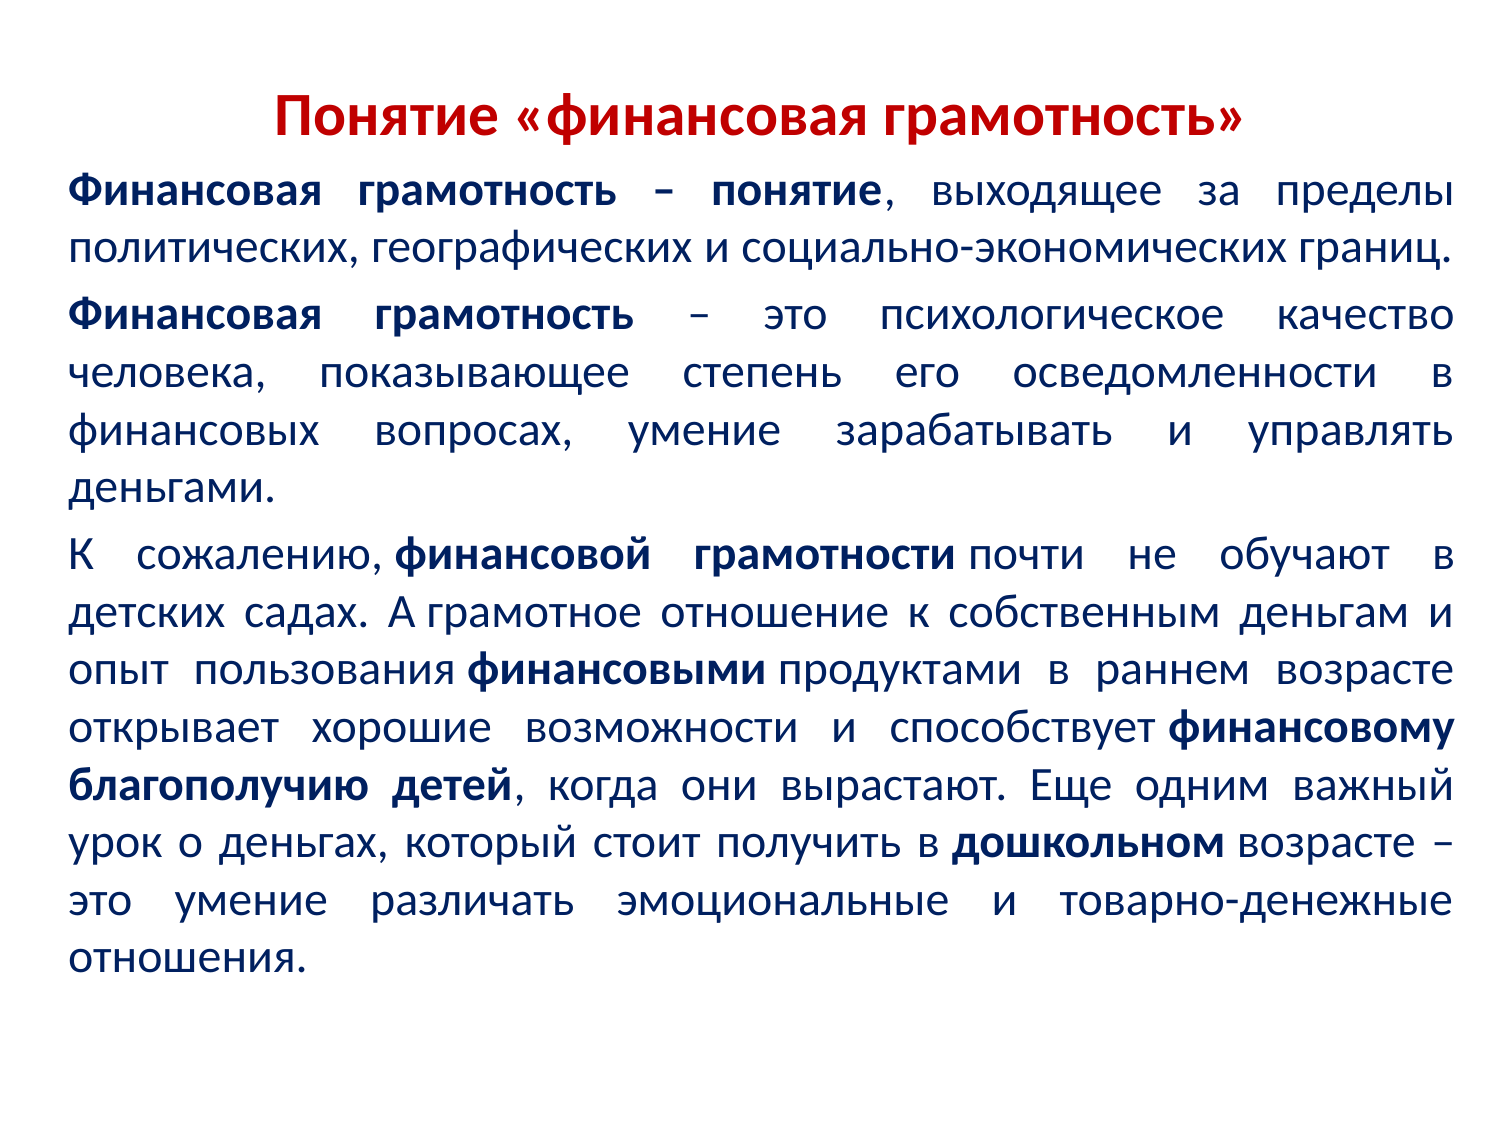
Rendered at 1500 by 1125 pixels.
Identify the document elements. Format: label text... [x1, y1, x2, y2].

list Понятие «финансовая грамотность» Финансовая грамотность – понятие, выходящее за пределы политических, географических и социально-экономических границ. Финансовая грамотность – это психологическое качество человека, показывающее степень его осведомленности в финансовых вопросах, умение зарабатывать и управлять деньгами. К сожалению, финансовой грамотности почти не обучают в детских садах. А грамотное отношение к собственным деньгам и опыт пользования финансовыми продуктами в раннем возрасте открывает хорошие возможности и способствует финансовому благополучию детей, когда они вырастают. Еще одним важный урок о деньгах, который стоит получить в дошкольном возрасте – это умение различать эмоциональные и товарно-денежные отношения. [53, 66, 1471, 1035]
